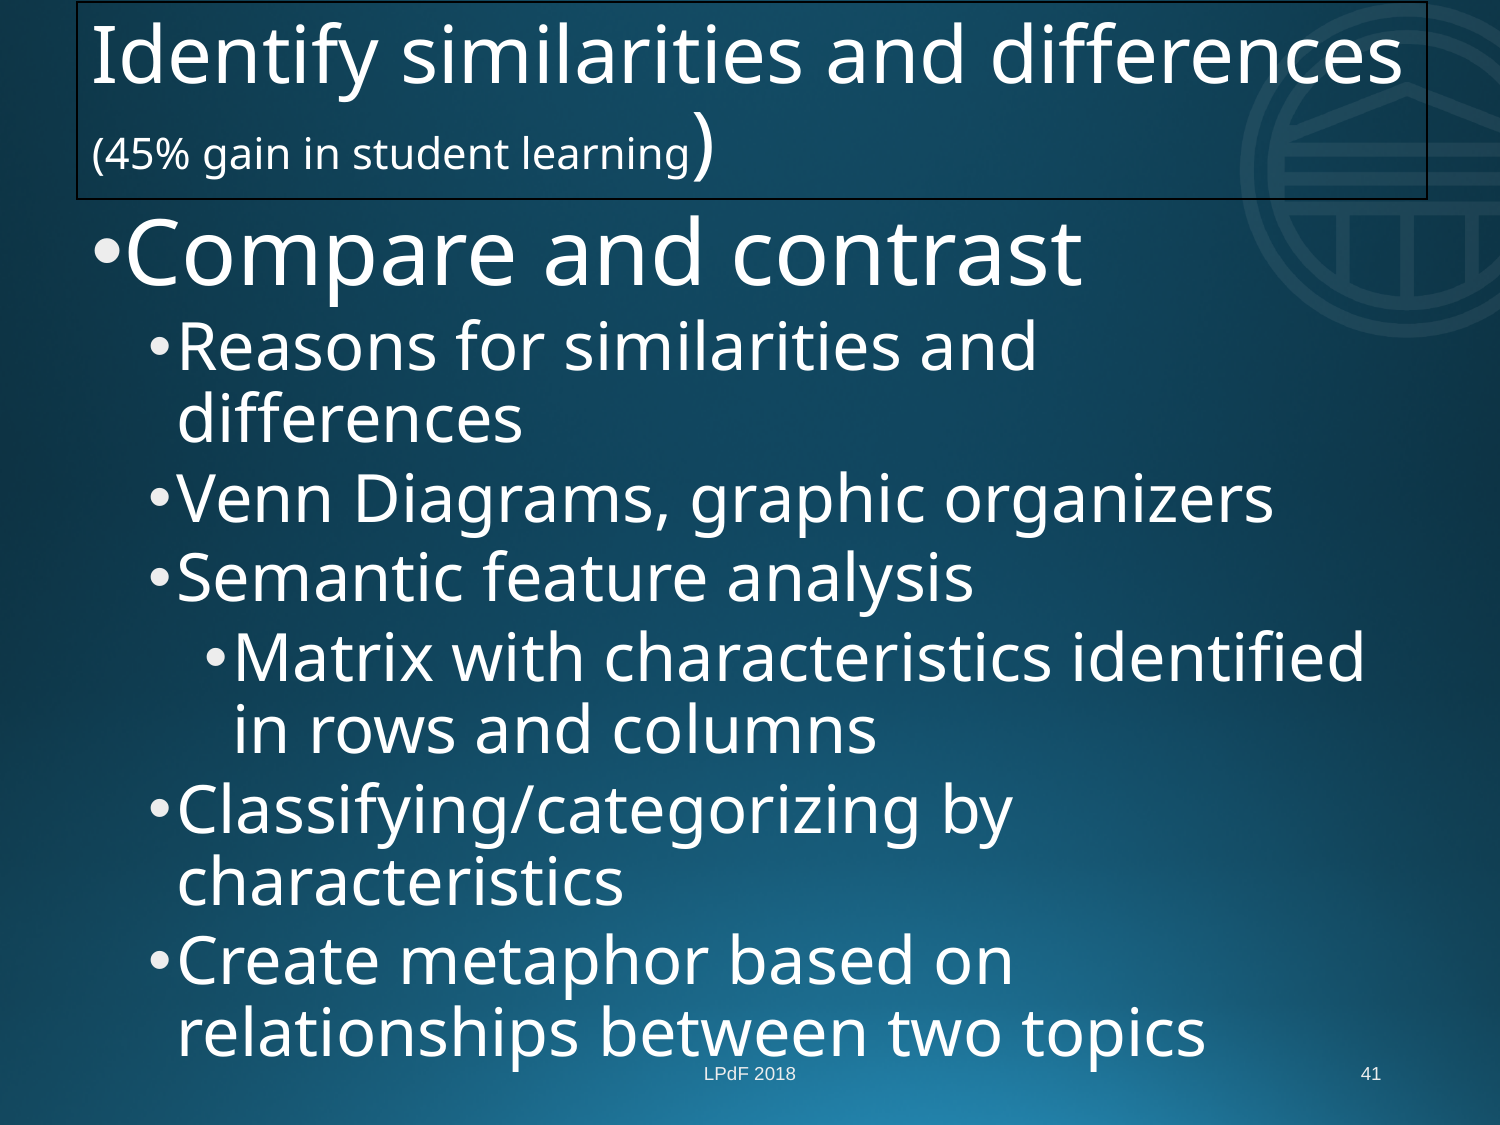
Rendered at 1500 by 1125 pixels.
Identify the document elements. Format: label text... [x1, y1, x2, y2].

picture [0, 0, 1500, 1125]
slide_number 41 [1059, 1042, 1397, 1103]
footer LPdF 2018 [496, 1042, 1004, 1103]
list Compare and contrast Reasons for similarities and differences Venn Diagrams, graphic organizers Semantic feature analysis Matrix with characteristics identified in rows and columns Classifying/categorizing by characteristics Create metaphor based on relationships between two topics [76, 198, 1397, 1014]
title Identify similarities and differences (45% gain in student learning) [76, 1, 1428, 200]
